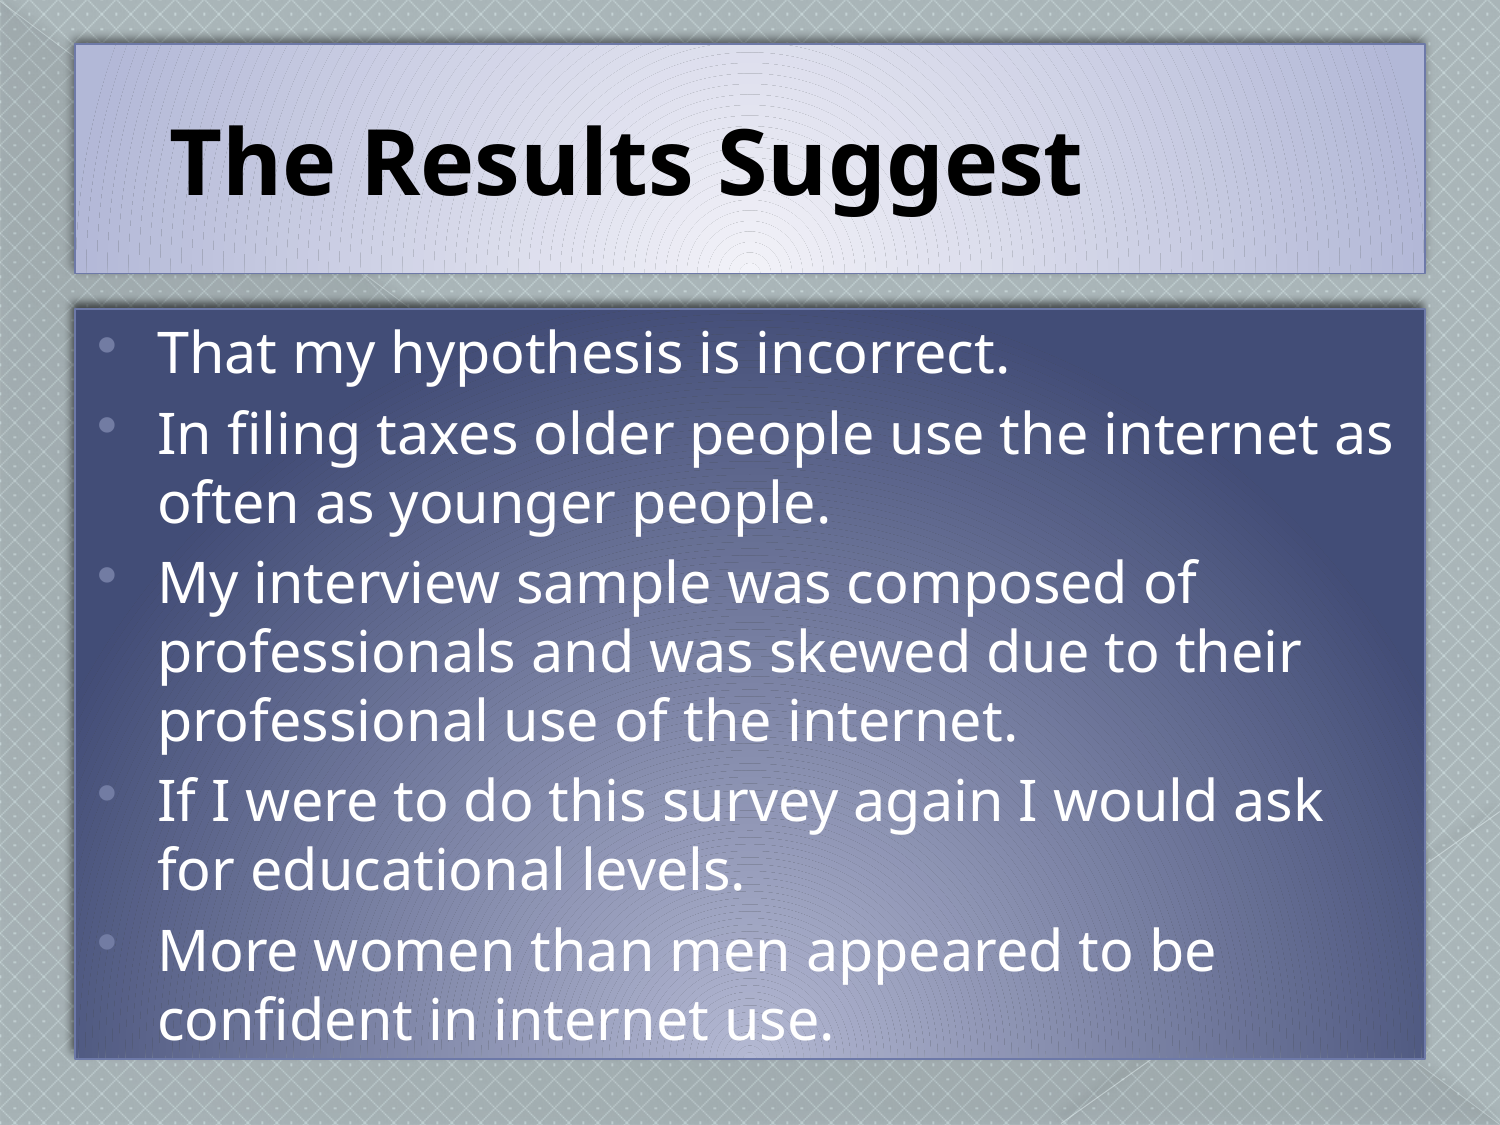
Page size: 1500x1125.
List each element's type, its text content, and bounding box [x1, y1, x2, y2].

title The Results Suggest [74, 43, 1426, 274]
list That my hypothesis is incorrect. In filing taxes older people use the internet as often as younger people. My interview sample was composed of professionals and was skewed due to their professional use of the internet. If I were to do this survey again I would ask for educational levels. More women than men appeared to be confident in internet use. [74, 308, 1426, 1060]
